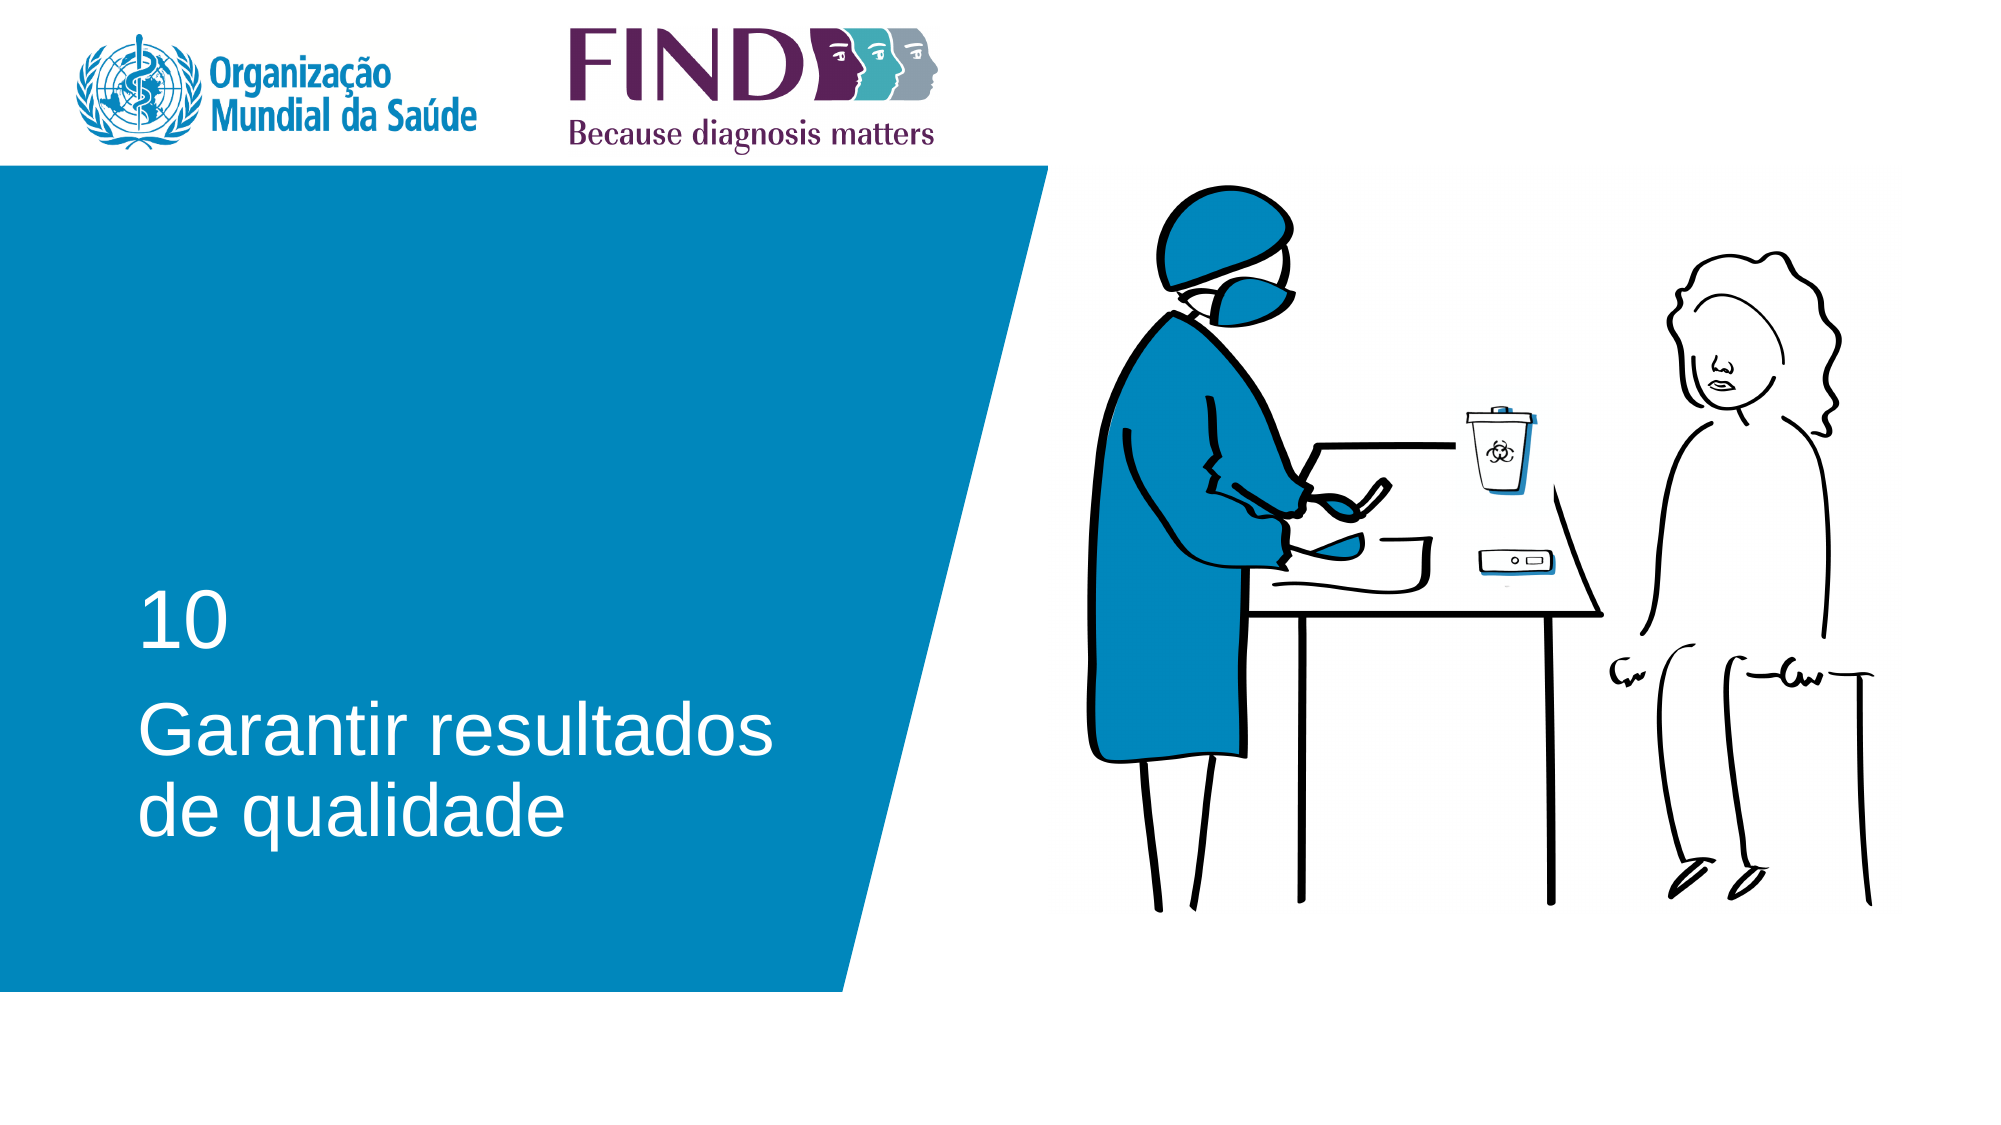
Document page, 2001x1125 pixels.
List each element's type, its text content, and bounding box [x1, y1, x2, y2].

subtitle Garantir resultados de qualidade [137, 691, 793, 863]
picture [73, 34, 478, 157]
picture [139, 75, 149, 80]
picture [568, 26, 940, 157]
picture [142, 57, 151, 69]
title 10 [137, 184, 891, 667]
picture [1048, 165, 1902, 914]
